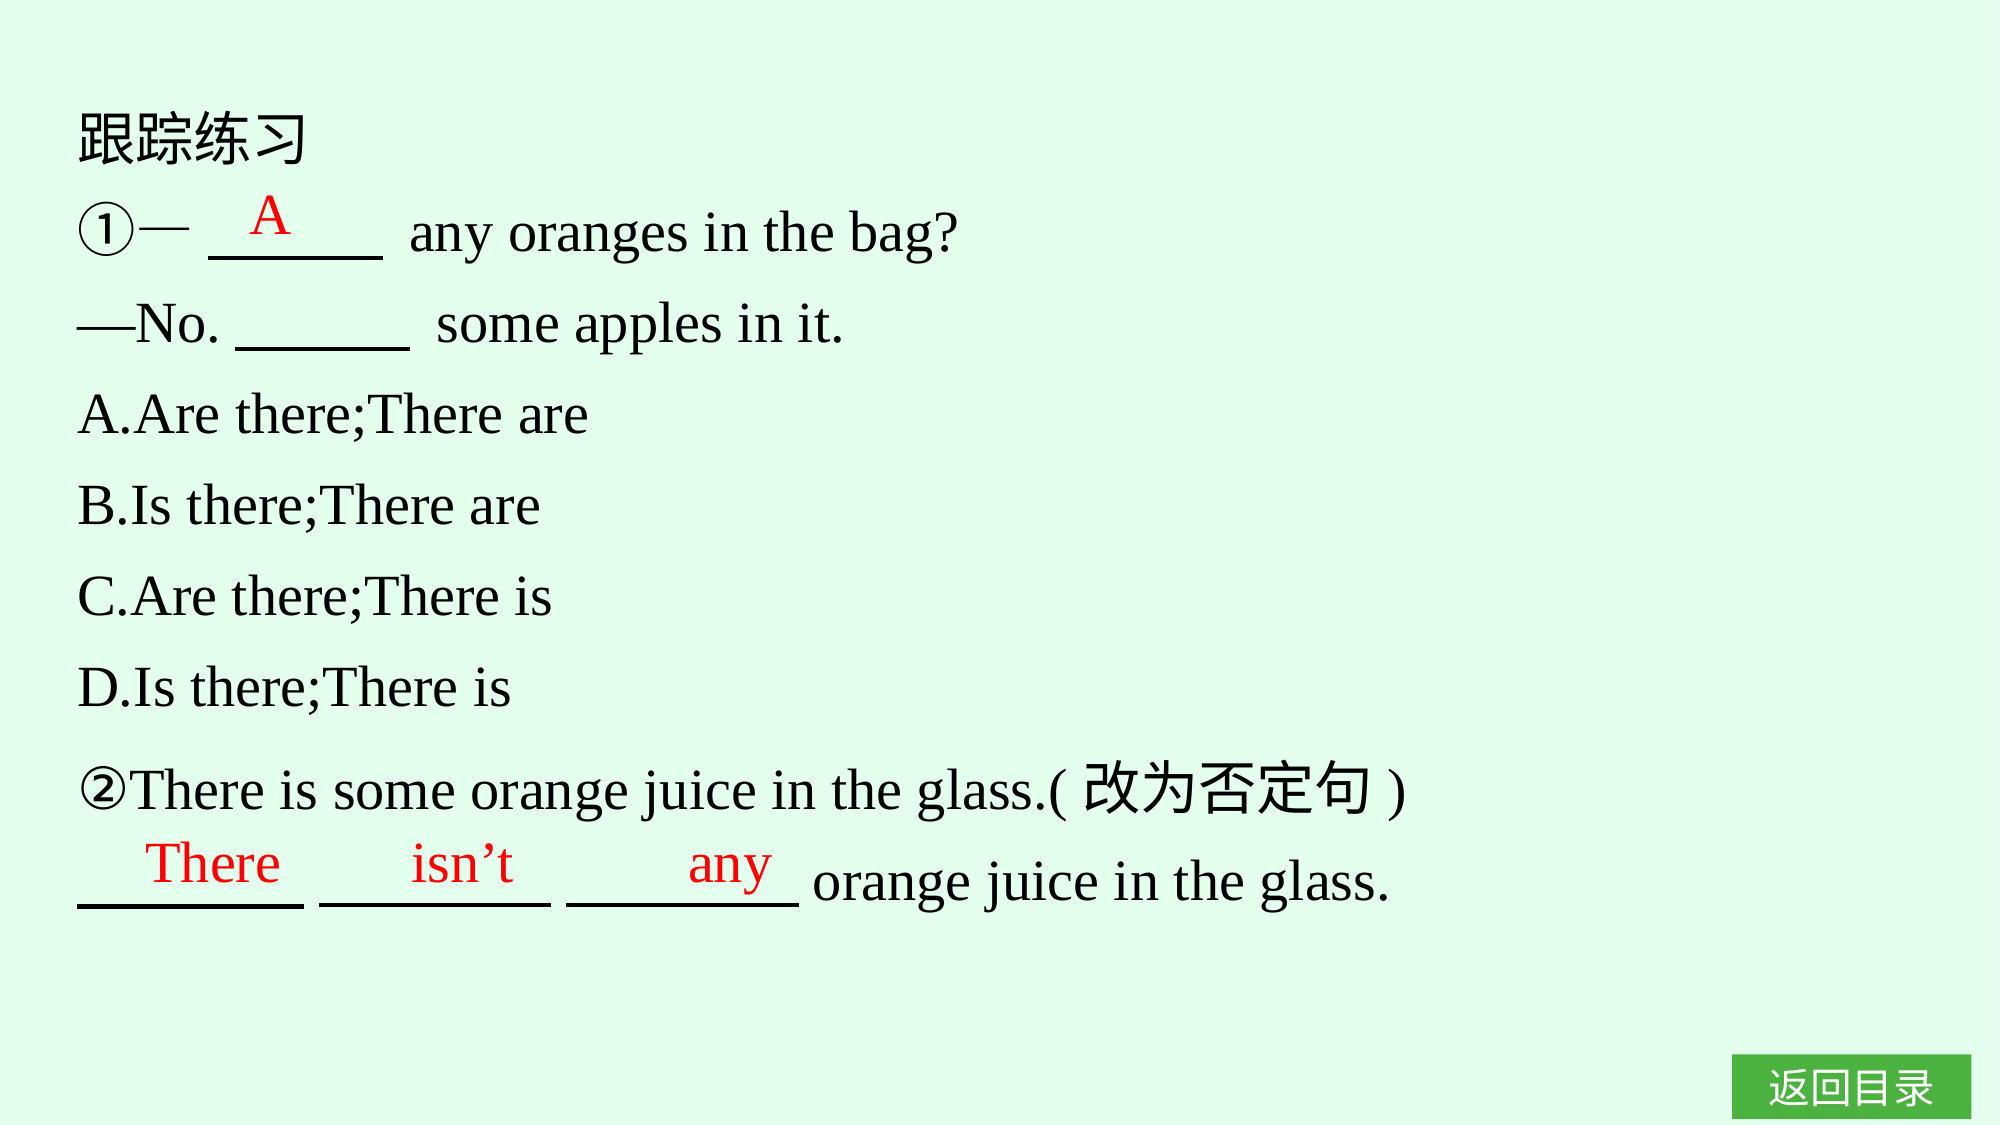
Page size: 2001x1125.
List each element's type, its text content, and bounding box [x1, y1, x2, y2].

text_box ②There is some orange juice in the glass.(改为否定句) orange juice in the glass. [62, 722, 1938, 920]
text_box There isn’t any [130, 816, 788, 901]
text_box 跟踪练习 ①— any oranges in the bag? —No. some apples in it. A.Are there;There are B.Is there;There are C.Are there;There is D.Is there;There is [62, 73, 1938, 722]
text_box A [235, 168, 319, 254]
